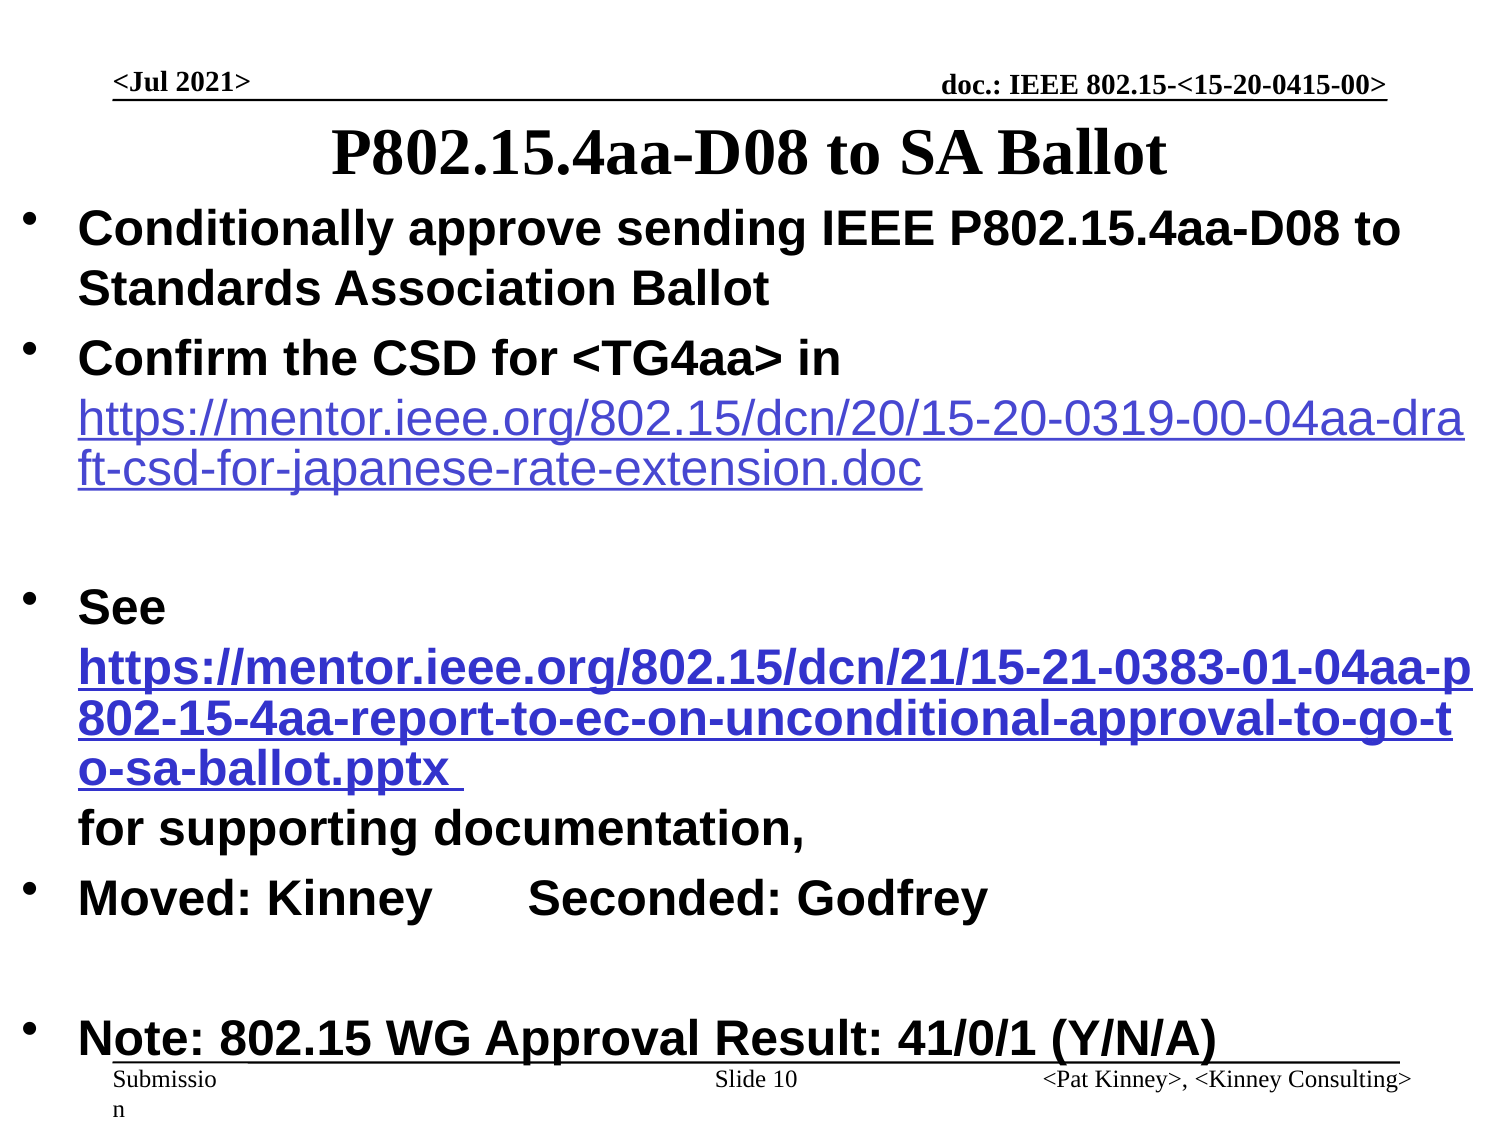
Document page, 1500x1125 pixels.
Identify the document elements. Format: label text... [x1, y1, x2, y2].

footer <Pat Kinney>, <Kinney Consulting> [900, 1062, 1413, 1093]
list Conditionally approve sending IEEE P802.15.4aa-D08 to Standards Association Ballot Confirm the CSD for <TG4aa> in https://mentor.ieee.org/802.15/dcn/20/15-20-0319-00-04aa-draft-csd-for-japanese-rate-extension.doc See https://mentor.ieee.org/802.15/dcn/21/15-21-0383-01-04aa-p802-15-4aa-report-to-ec-on-unconditional-approval-to-go-to-sa-ballot.pptx for supporting documentation, Moved: Kinney Seconded: Godfrey Note: 802.15 WG Approval Result: 41/0/1 (Y/N/A) [6, 187, 1494, 1062]
slide_number Slide 10 [712, 1062, 800, 1093]
title P802.15.4aa-D08 to SA Ballot [112, 85, 1388, 187]
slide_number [112, 62, 375, 85]
text_box [955, 63, 986, 110]
